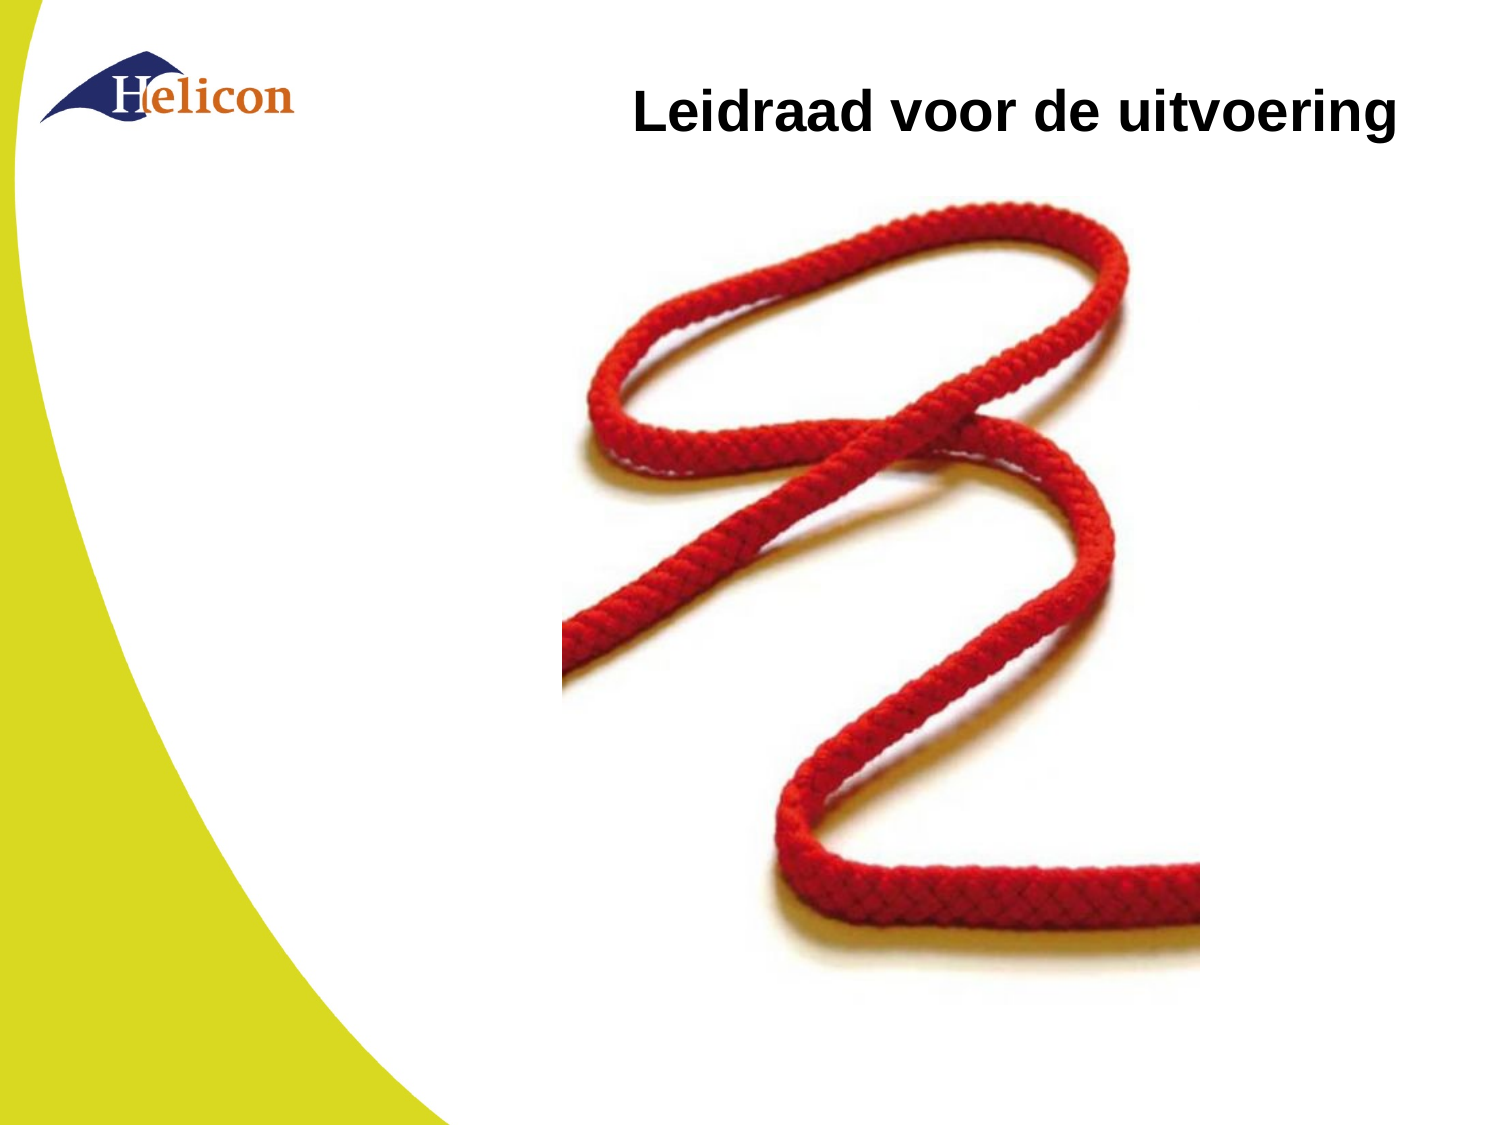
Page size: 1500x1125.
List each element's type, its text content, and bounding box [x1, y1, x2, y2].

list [561, 196, 1200, 1006]
title Leidraad voor de uitvoering [324, 54, 1415, 161]
picture [0, 0, 1500, 1125]
